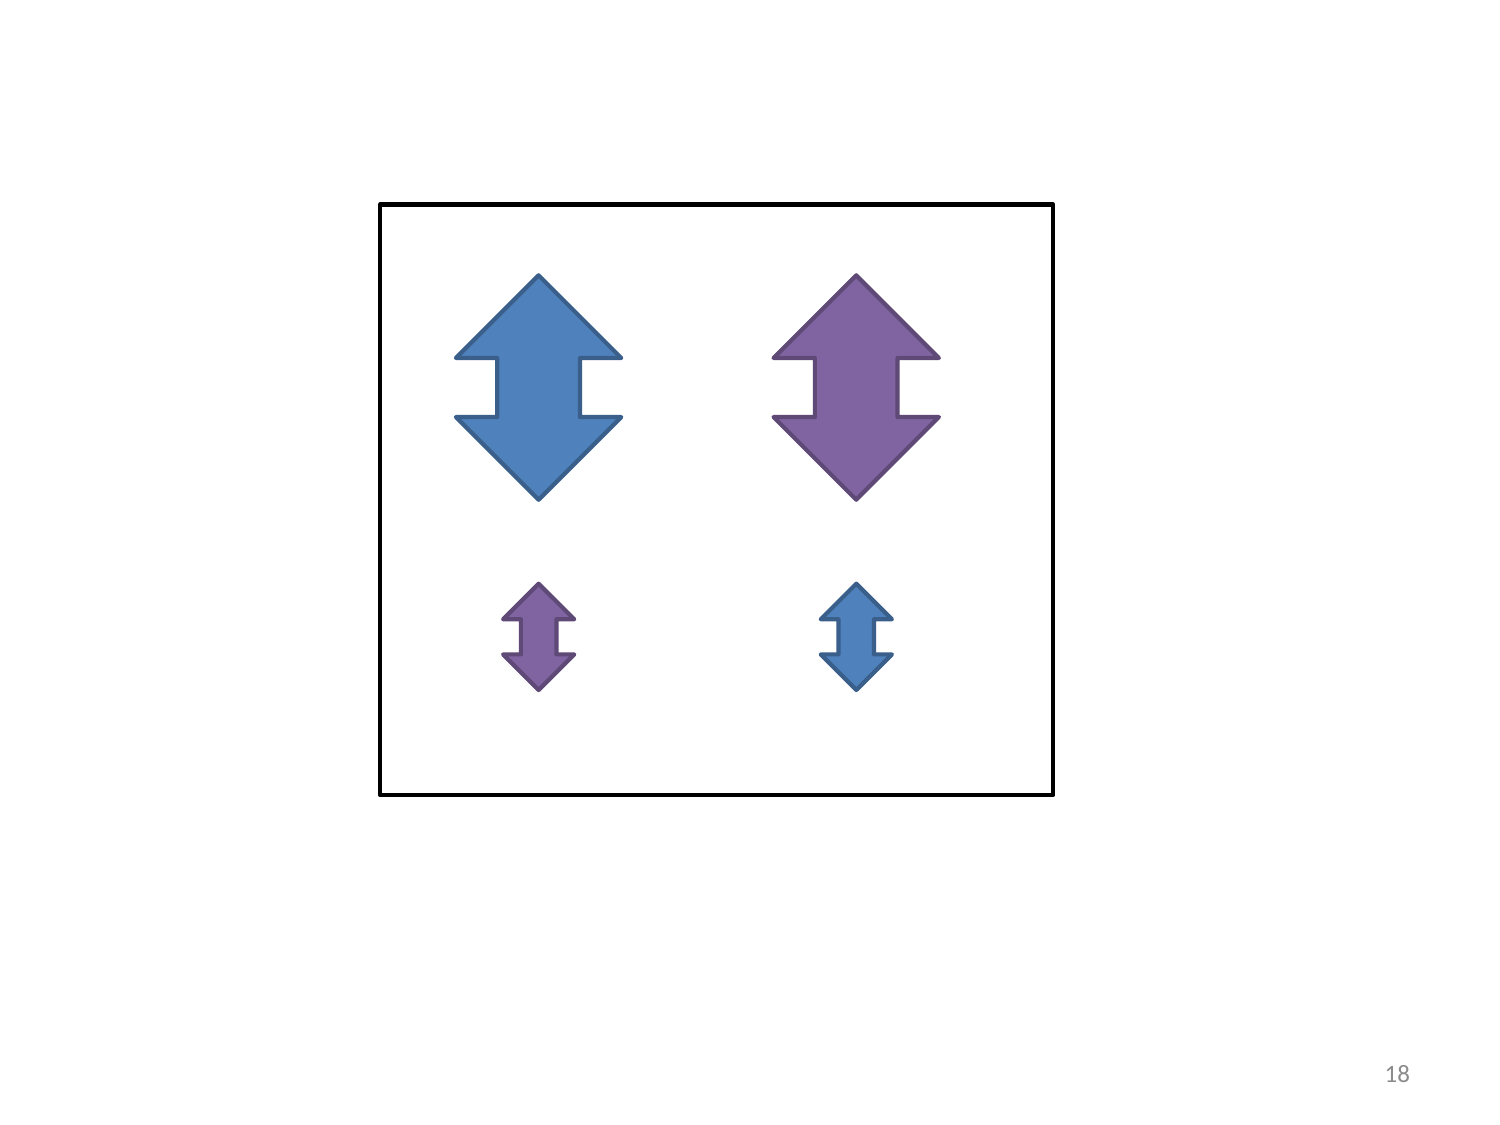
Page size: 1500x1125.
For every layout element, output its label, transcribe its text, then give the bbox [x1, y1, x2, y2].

text_box [501, 581, 577, 693]
text_box [818, 581, 894, 693]
slide_number 18 [1074, 1042, 1425, 1103]
text_box [771, 273, 941, 502]
text_box [453, 273, 624, 502]
text_box [378, 202, 1055, 797]
